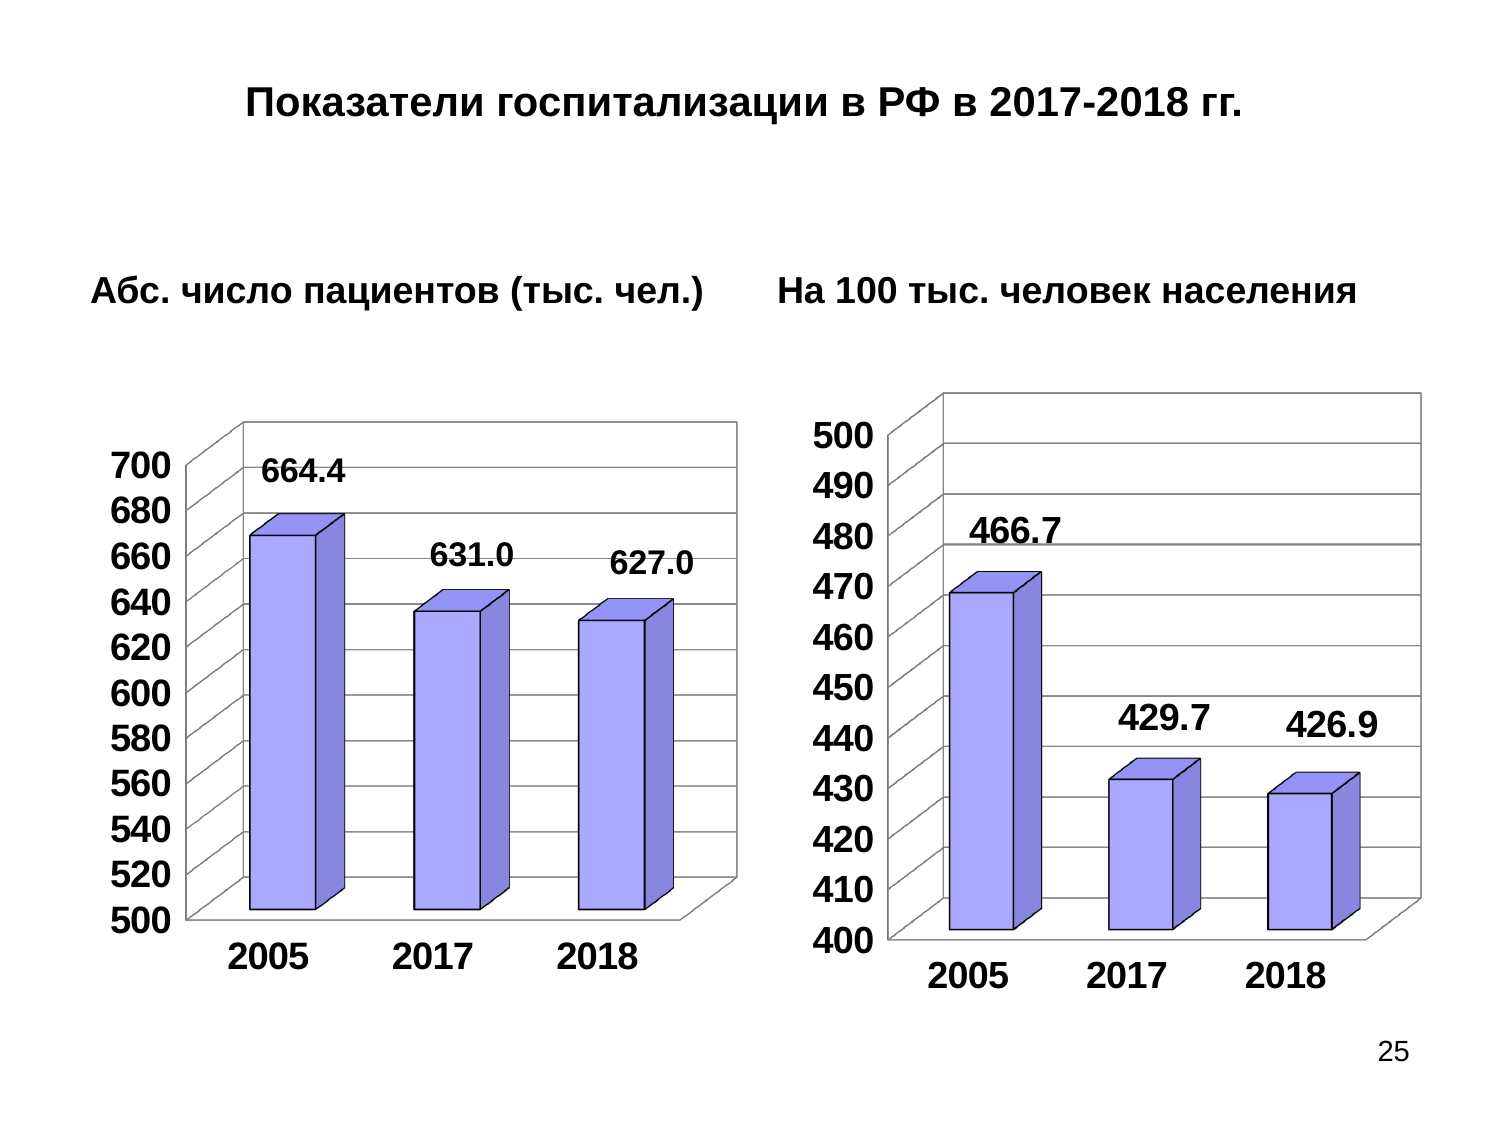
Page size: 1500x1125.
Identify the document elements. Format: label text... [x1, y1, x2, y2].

slide_number 25 [1074, 1043, 1425, 1103]
list Абс. число пациентов (тыс. чел.) [74, 251, 738, 319]
chart [74, 356, 738, 1006]
chart [761, 356, 1426, 1036]
title Показатели госпитализации в РФ в 2017-2018 гг. [74, 44, 1426, 165]
list На 100 тыс. человек населения [761, 251, 1426, 319]
